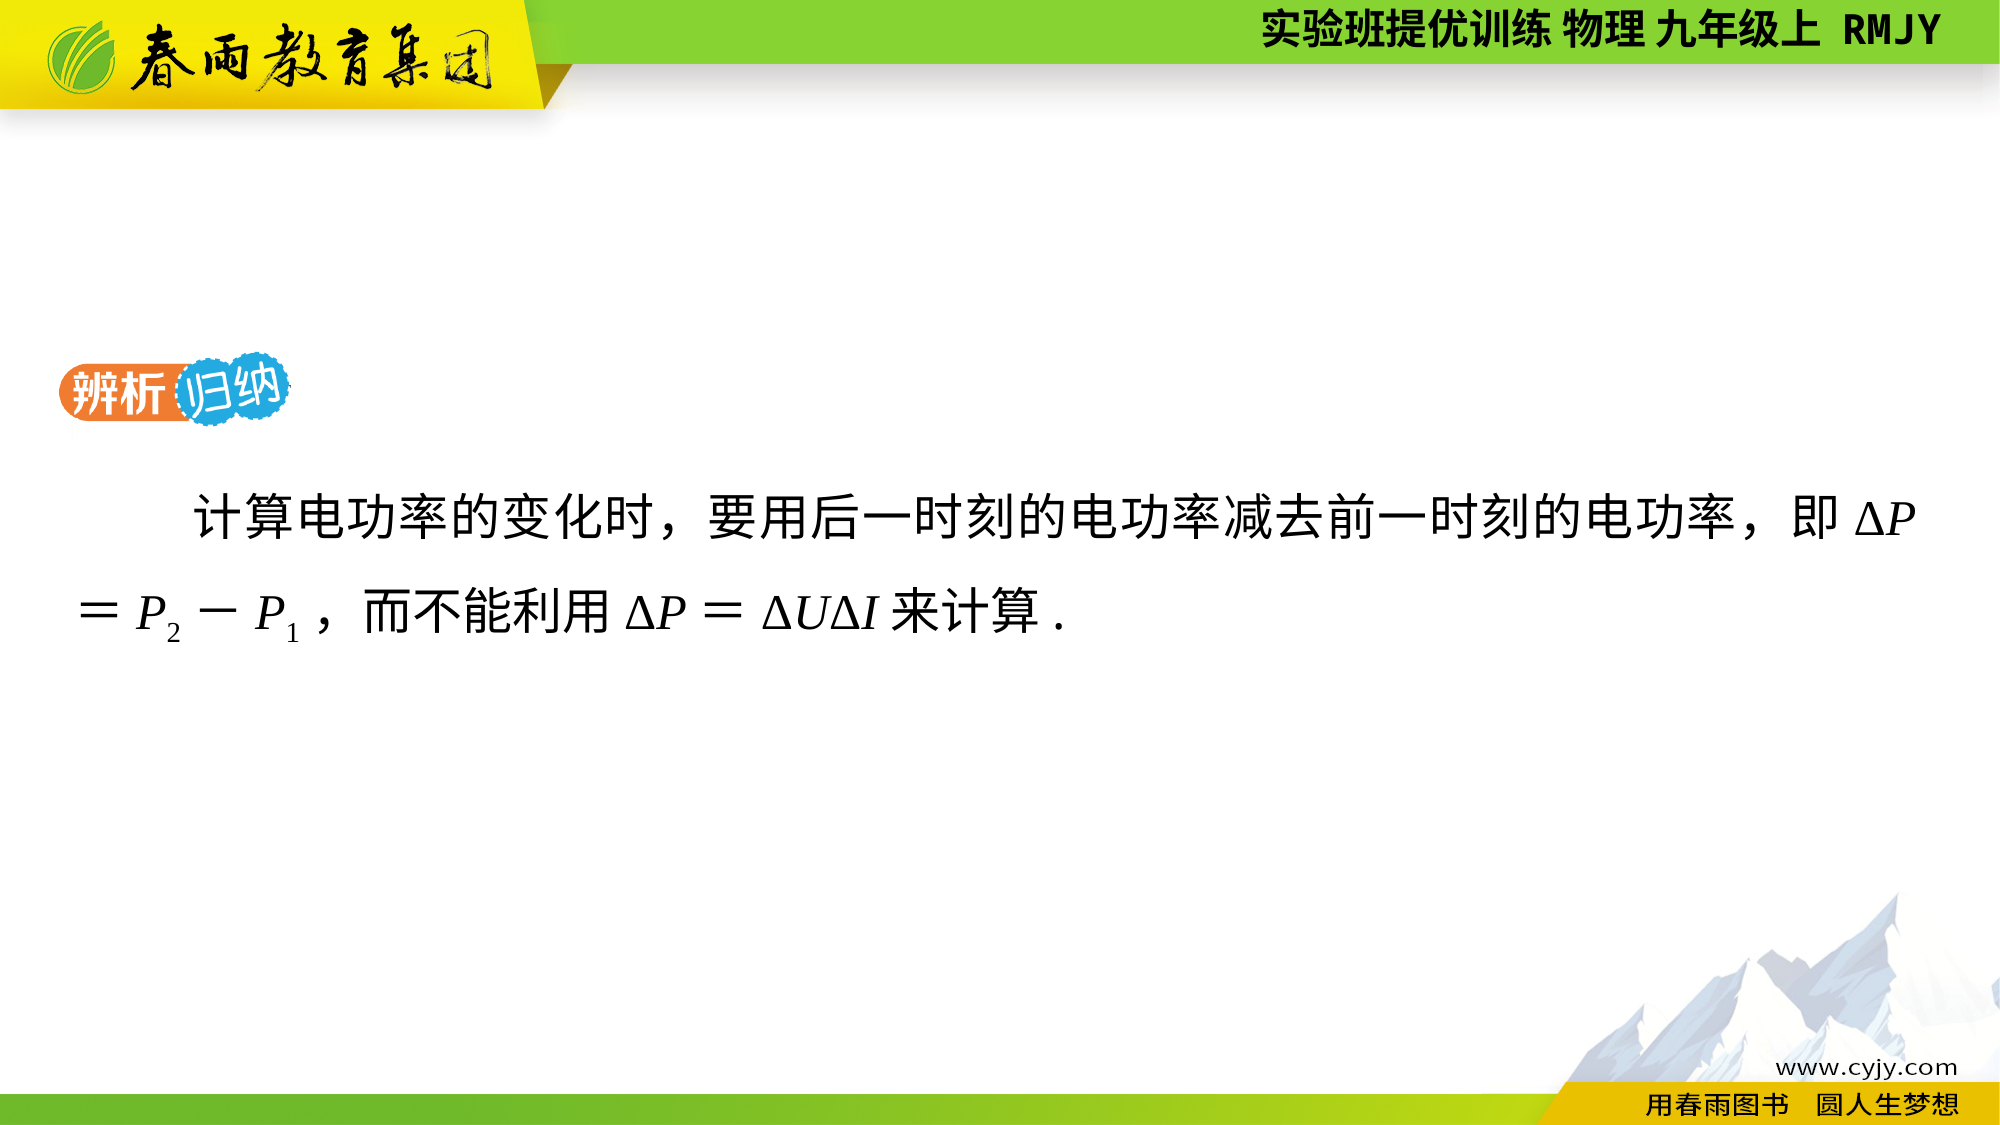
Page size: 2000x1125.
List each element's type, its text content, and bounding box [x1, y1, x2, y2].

picture [0, 0, 2000, 1125]
list 计算电功率的变化时，要用后一时刻的电功率减去前一时刻的电功率，即ΔP＝P2－P1，而不能利用ΔP＝ΔUΔI来计算. [59, 447, 1944, 634]
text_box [58, 350, 292, 440]
